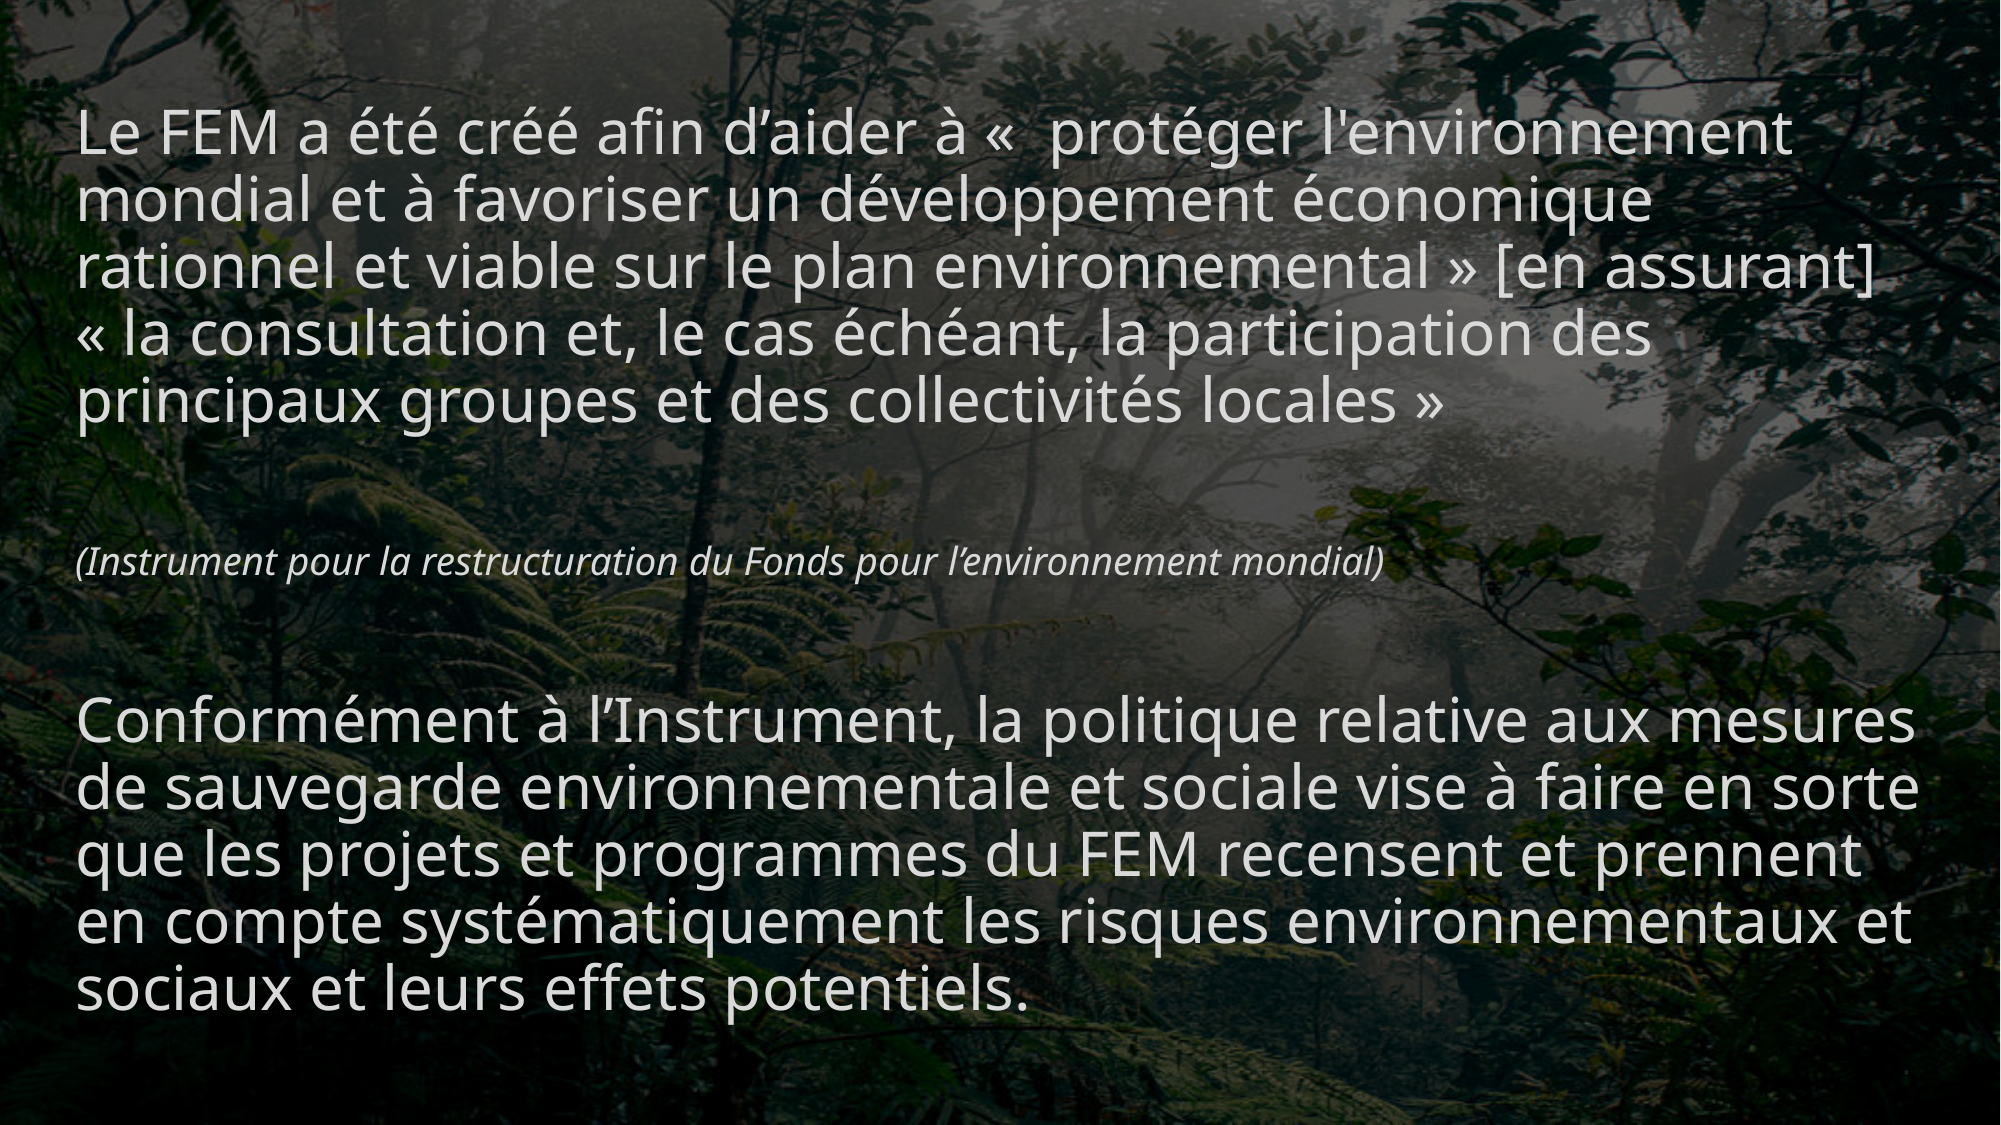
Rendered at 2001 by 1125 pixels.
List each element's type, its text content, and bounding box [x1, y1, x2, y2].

text_box [0, 221, 2000, 1125]
text_box Le FEM a été créé afin d’aider à « protéger l'environnement mondial et à favoriser un développement économique rationnel et viable sur le plan environnemental » [en assurant] « la consultation et, le cas échéant, la participation des principaux groupes et des collectivités locales » (Instrument pour la restructuration du Fonds pour l’environnement mondial) Conformément à l’Instrument, la politique relative aux mesures de sauvegarde environnementale et sociale vise à faire en sorte que les projets et programmes du FEM recensent et prennent en compte systématiquement les risques environnementaux et sociaux et leurs effets potentiels. [0, 0, 2000, 221]
